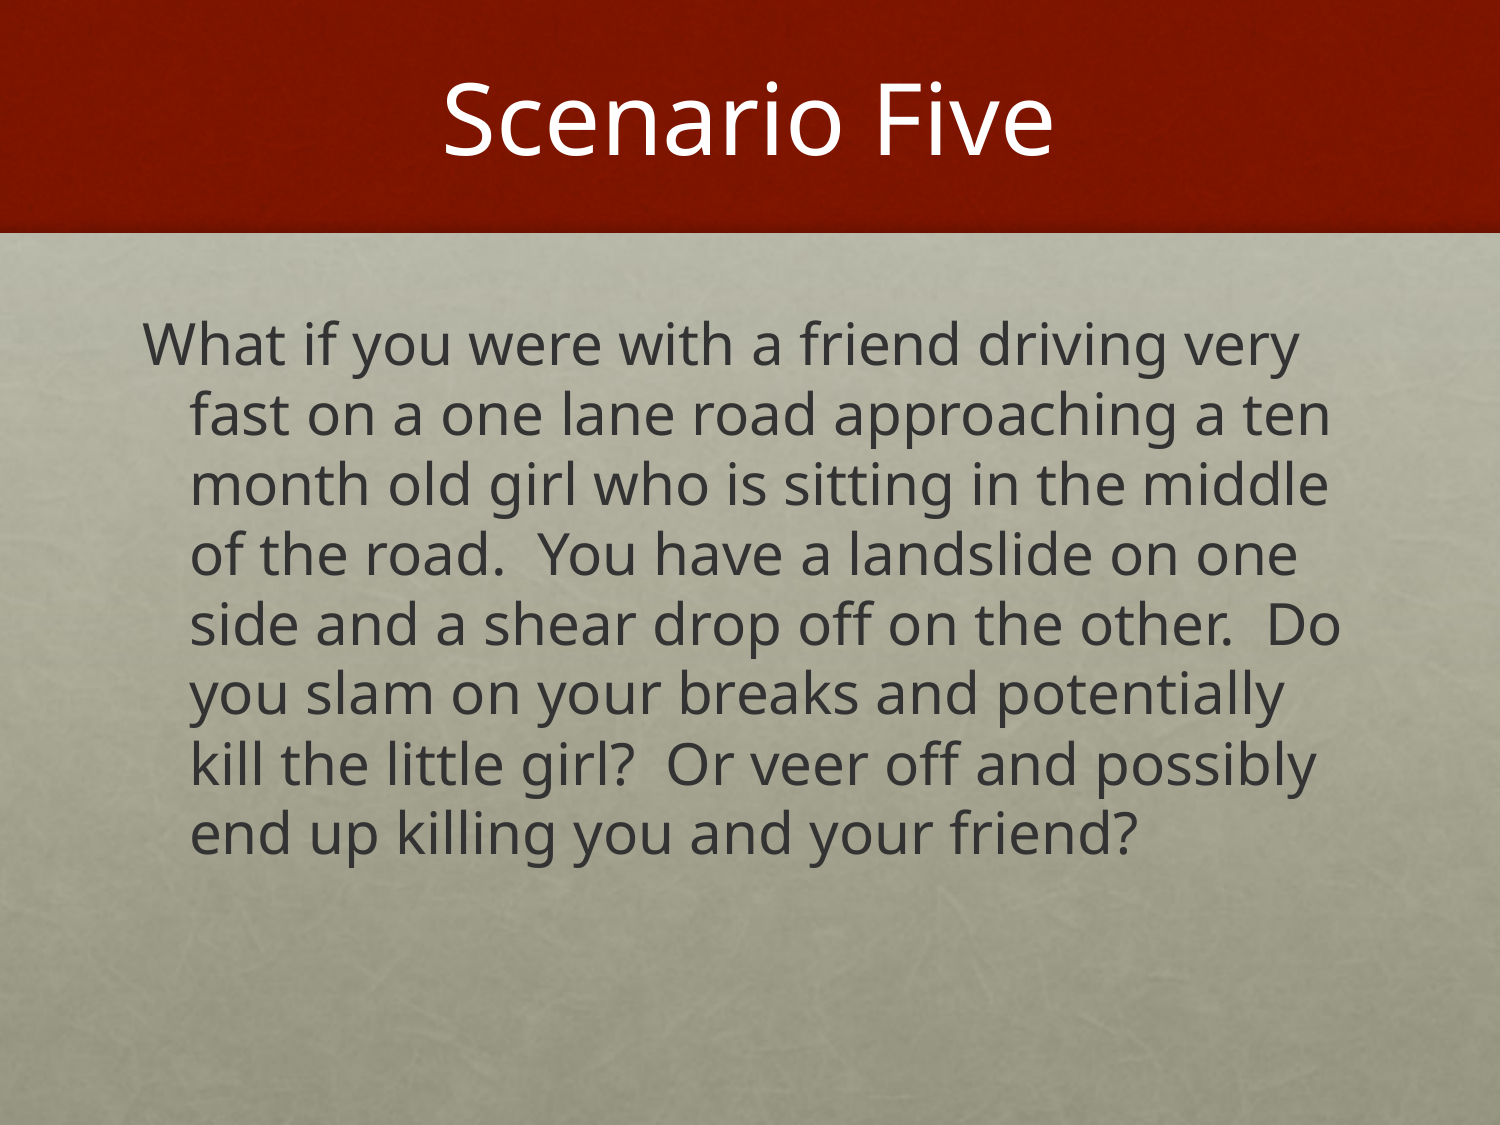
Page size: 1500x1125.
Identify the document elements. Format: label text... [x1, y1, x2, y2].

picture [0, 214, 1500, 1125]
title Scenario Five [127, 10, 1372, 221]
list What if you were with a friend driving very fast on a one lane road approaching a ten month old girl who is sitting in the middle of the road. You have a landslide on one side and a shear drop off on the other. Do you slam on your breaks and potentially kill the little girl? Or veer off and possibly end up killing you and your friend? [127, 299, 1372, 1005]
